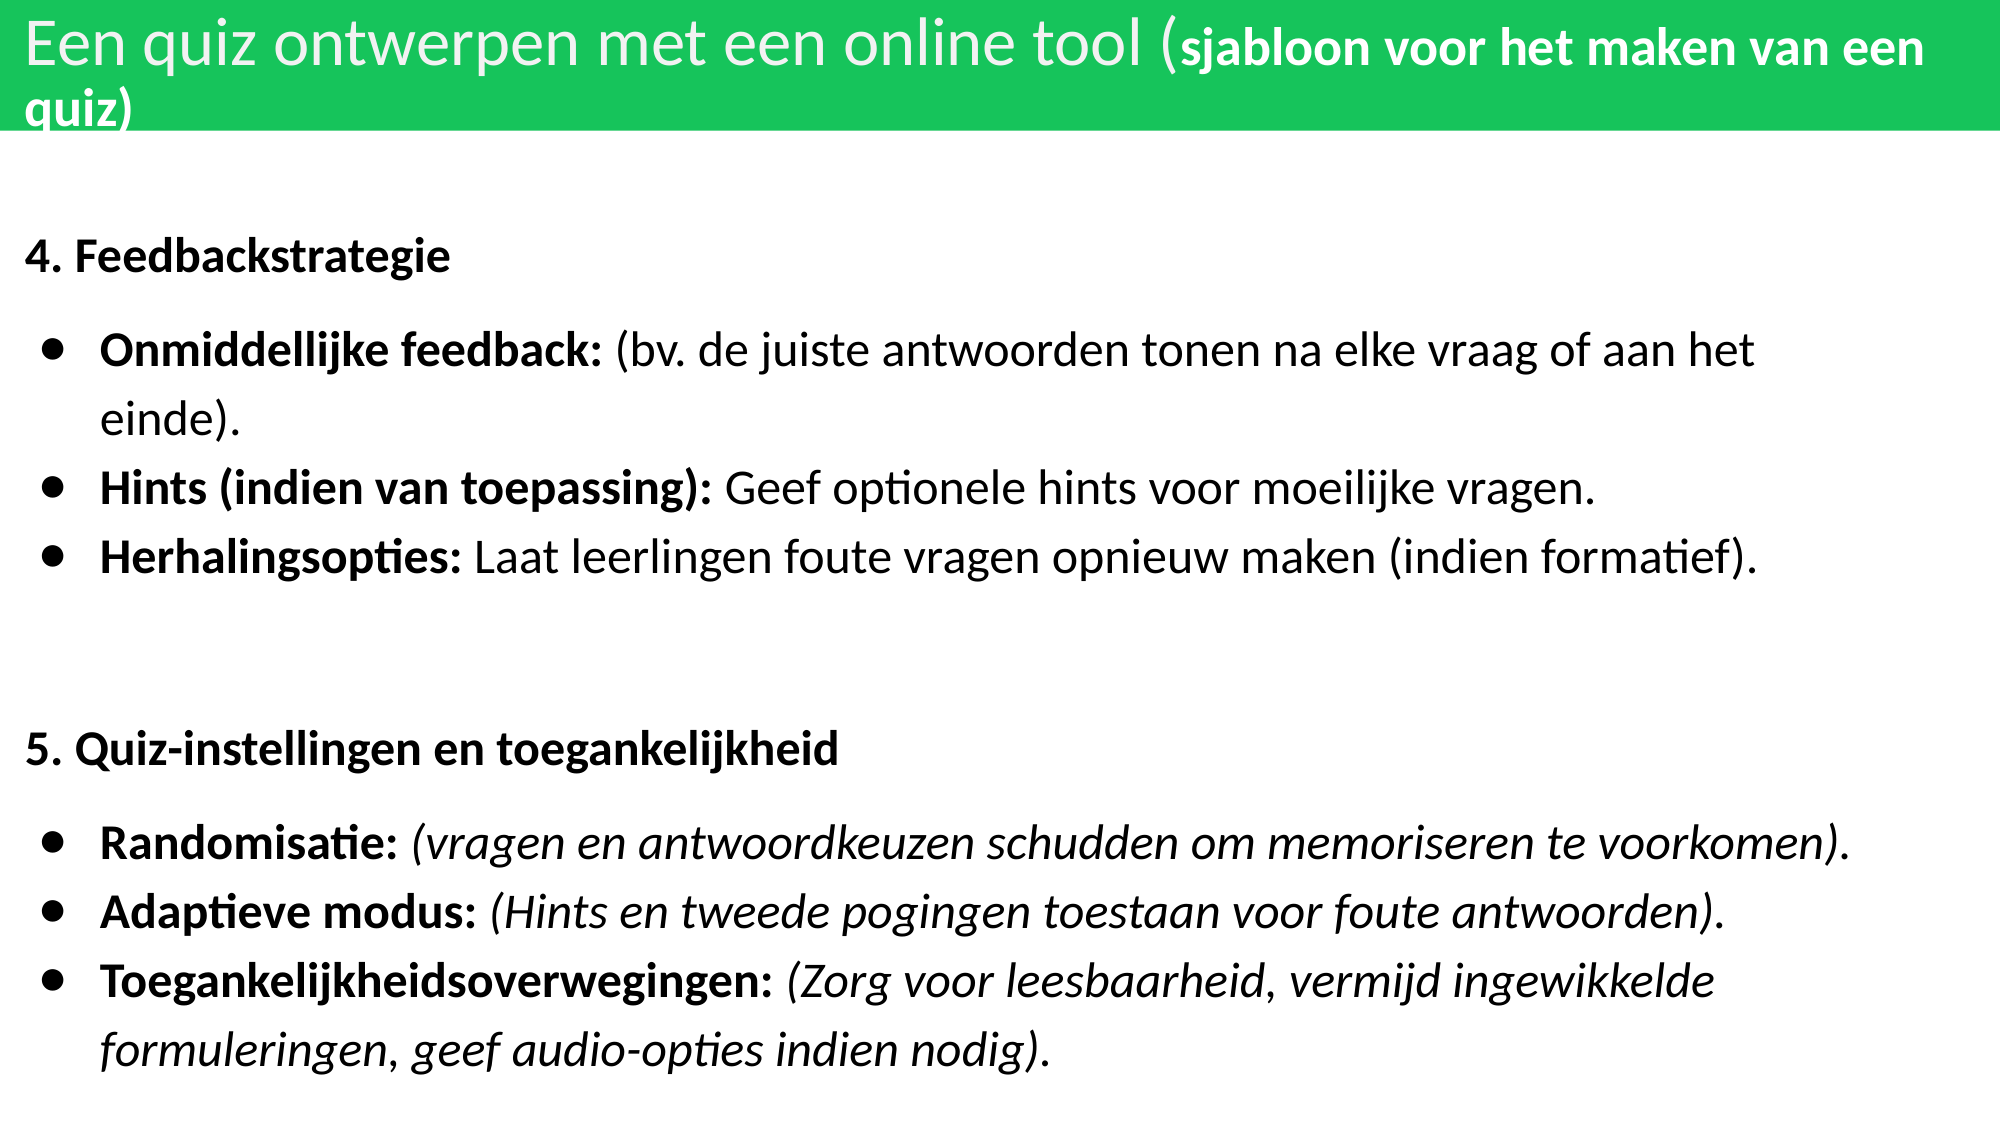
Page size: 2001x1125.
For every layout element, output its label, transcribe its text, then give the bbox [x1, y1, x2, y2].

text_box 4. Feedbackstrategie Onmiddellijke feedback: (bv. de juiste antwoorden tonen na elke vraag of aan het einde). Hints (indien van toepassing): Geef optionele hints voor moeilijke vragen. Herhalingsopties: Laat leerlingen foute vragen opnieuw maken (indien formatief). 5. Quiz-instellingen en toegankelijkheid Randomisatie: (vragen en antwoordkeuzen schudden om memoriseren te voorkomen). Adaptieve modus: (Hints en tweede pogingen toestaan voor foute antwoorden). Toegankelijkheidsoverwegingen: (Zorg voor leesbaarheid, vermijd ingewikkelde formuleringen, geef audio-opties indien nodig). [9, 198, 1921, 1125]
title Een quiz ontwerpen met een online tool (sjabloon voor het maken van een quiz) [16, 13, 1976, 131]
